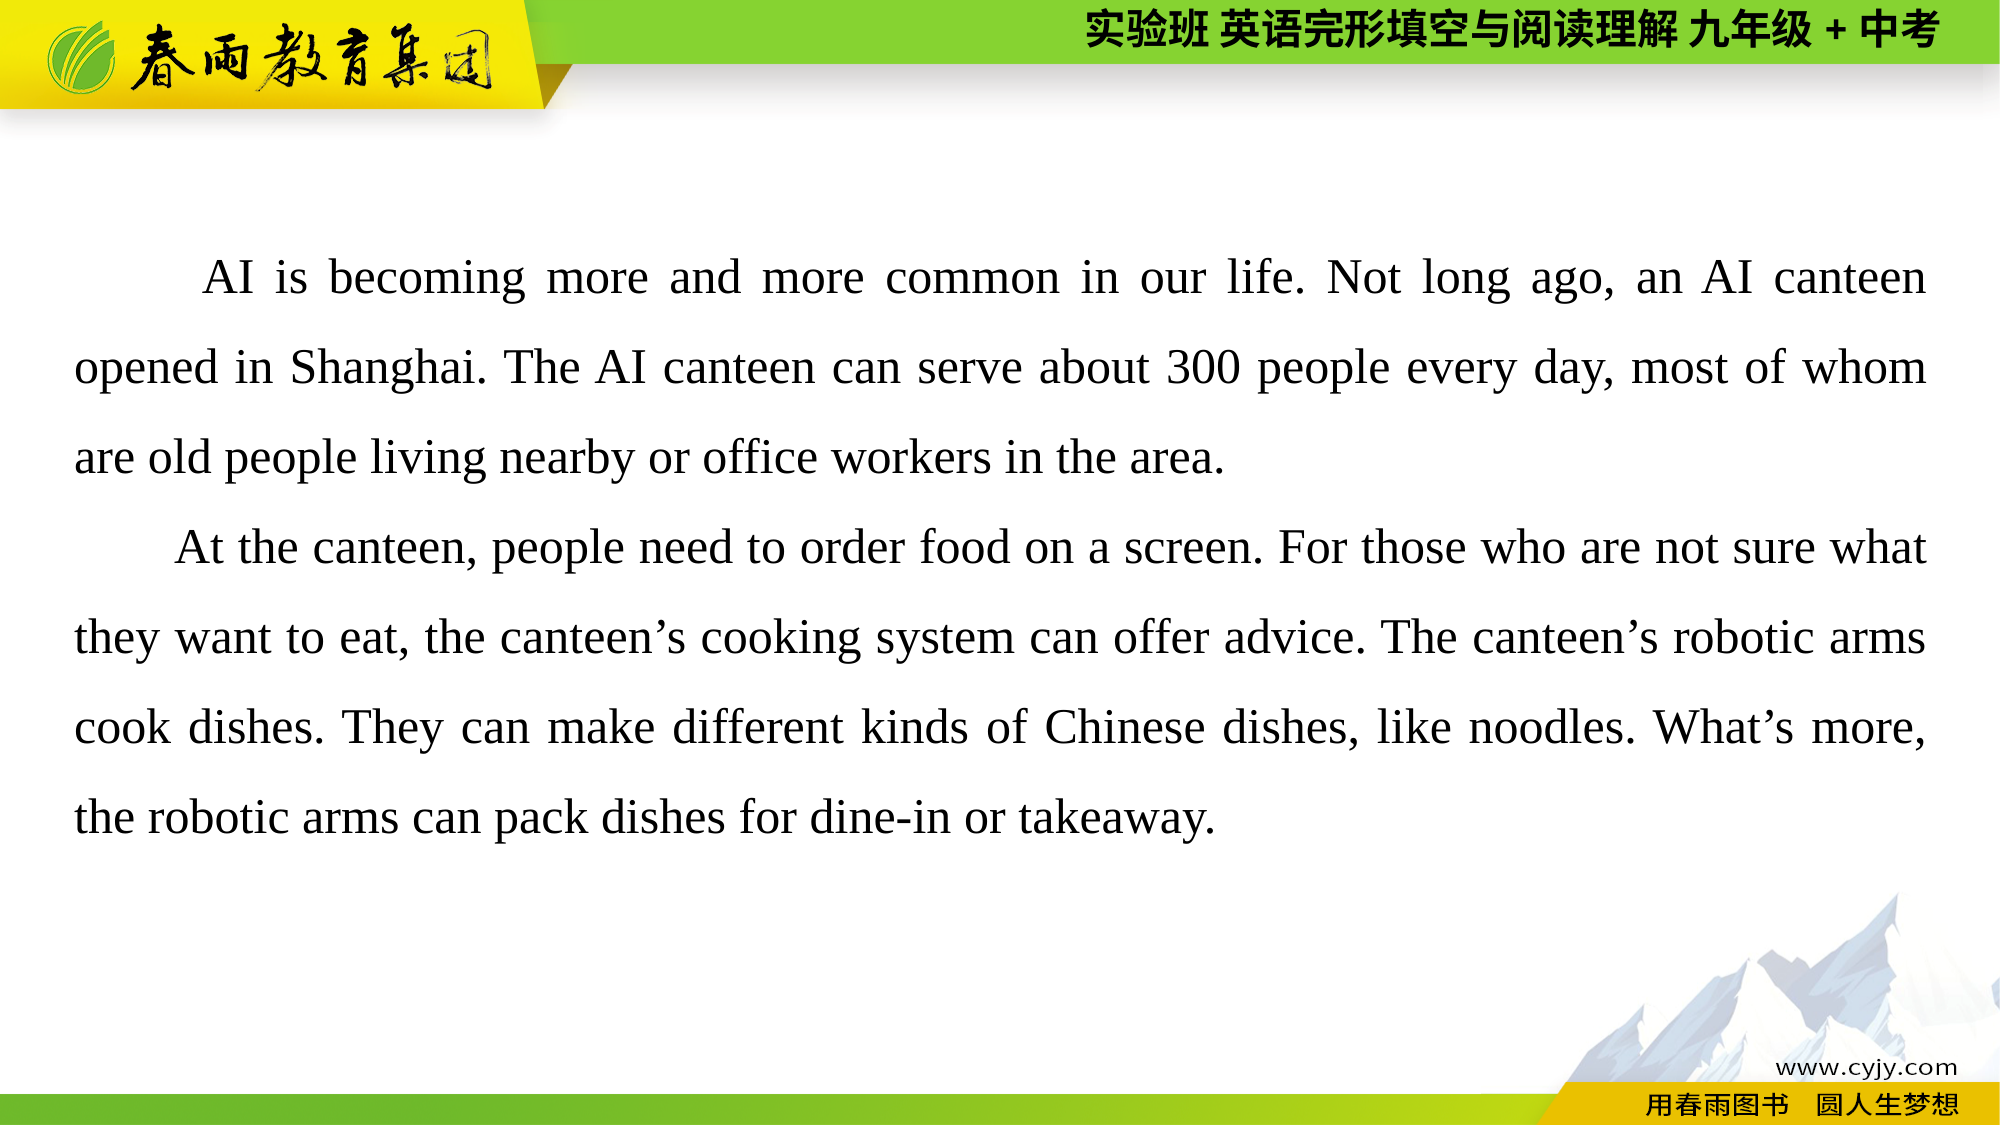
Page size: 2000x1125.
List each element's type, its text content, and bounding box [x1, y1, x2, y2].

list AI is becoming more and more common in our life. Not long ago, an AI canteen opened in Shanghai. The AI canteen can serve about 300 people every day, most of whom are old people living nearby or office workers in the area. At the canteen, people need to order food on a screen. For those who are not sure what they want to eat, the canteen’s cooking system can offer advice. The canteen’s robotic arms cook dishes. They can make different kinds of Chinese dishes, like noodles. What’s more, the robotic arms can pack dishes for dine-in or takeaway. [59, 205, 1944, 857]
picture [0, 0, 2000, 1125]
